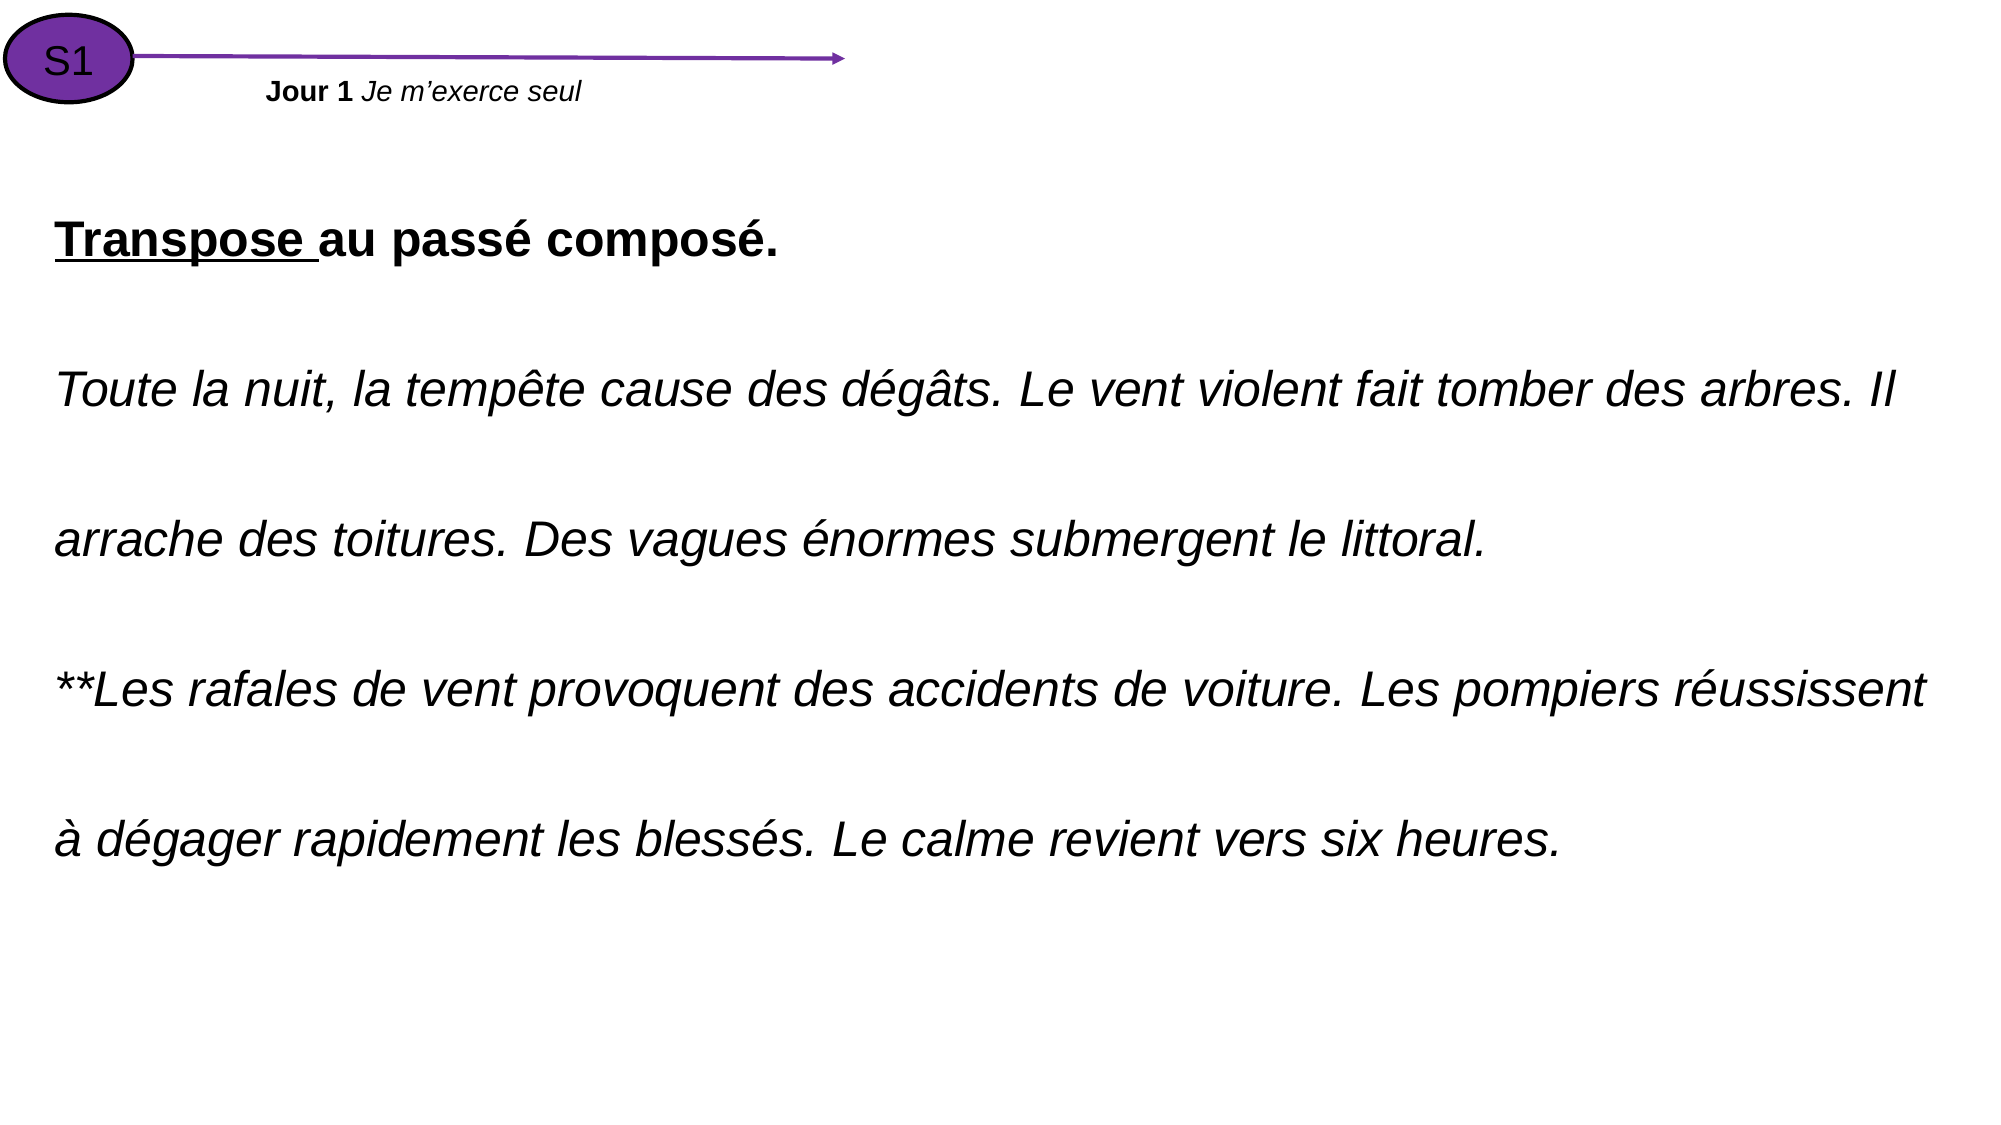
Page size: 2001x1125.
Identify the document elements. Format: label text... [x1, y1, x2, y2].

text_box S1 [4, 14, 133, 103]
text_box Transpose au passé composé. Toute la nuit, la tempête cause des dégâts. Le vent violent fait tomber des arbres. Il arrache des toitures. Des vagues énormes submergent le littoral. **Les rafales de vent provoquent des accidents de voiture. Les pompiers réussissent à dégager rapidement les blessés. Le calme revient vers six heures. [49, 109, 1943, 1051]
text_box Jour 1 Je m’exerce seul [132, 66, 715, 109]
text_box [132, 55, 846, 59]
